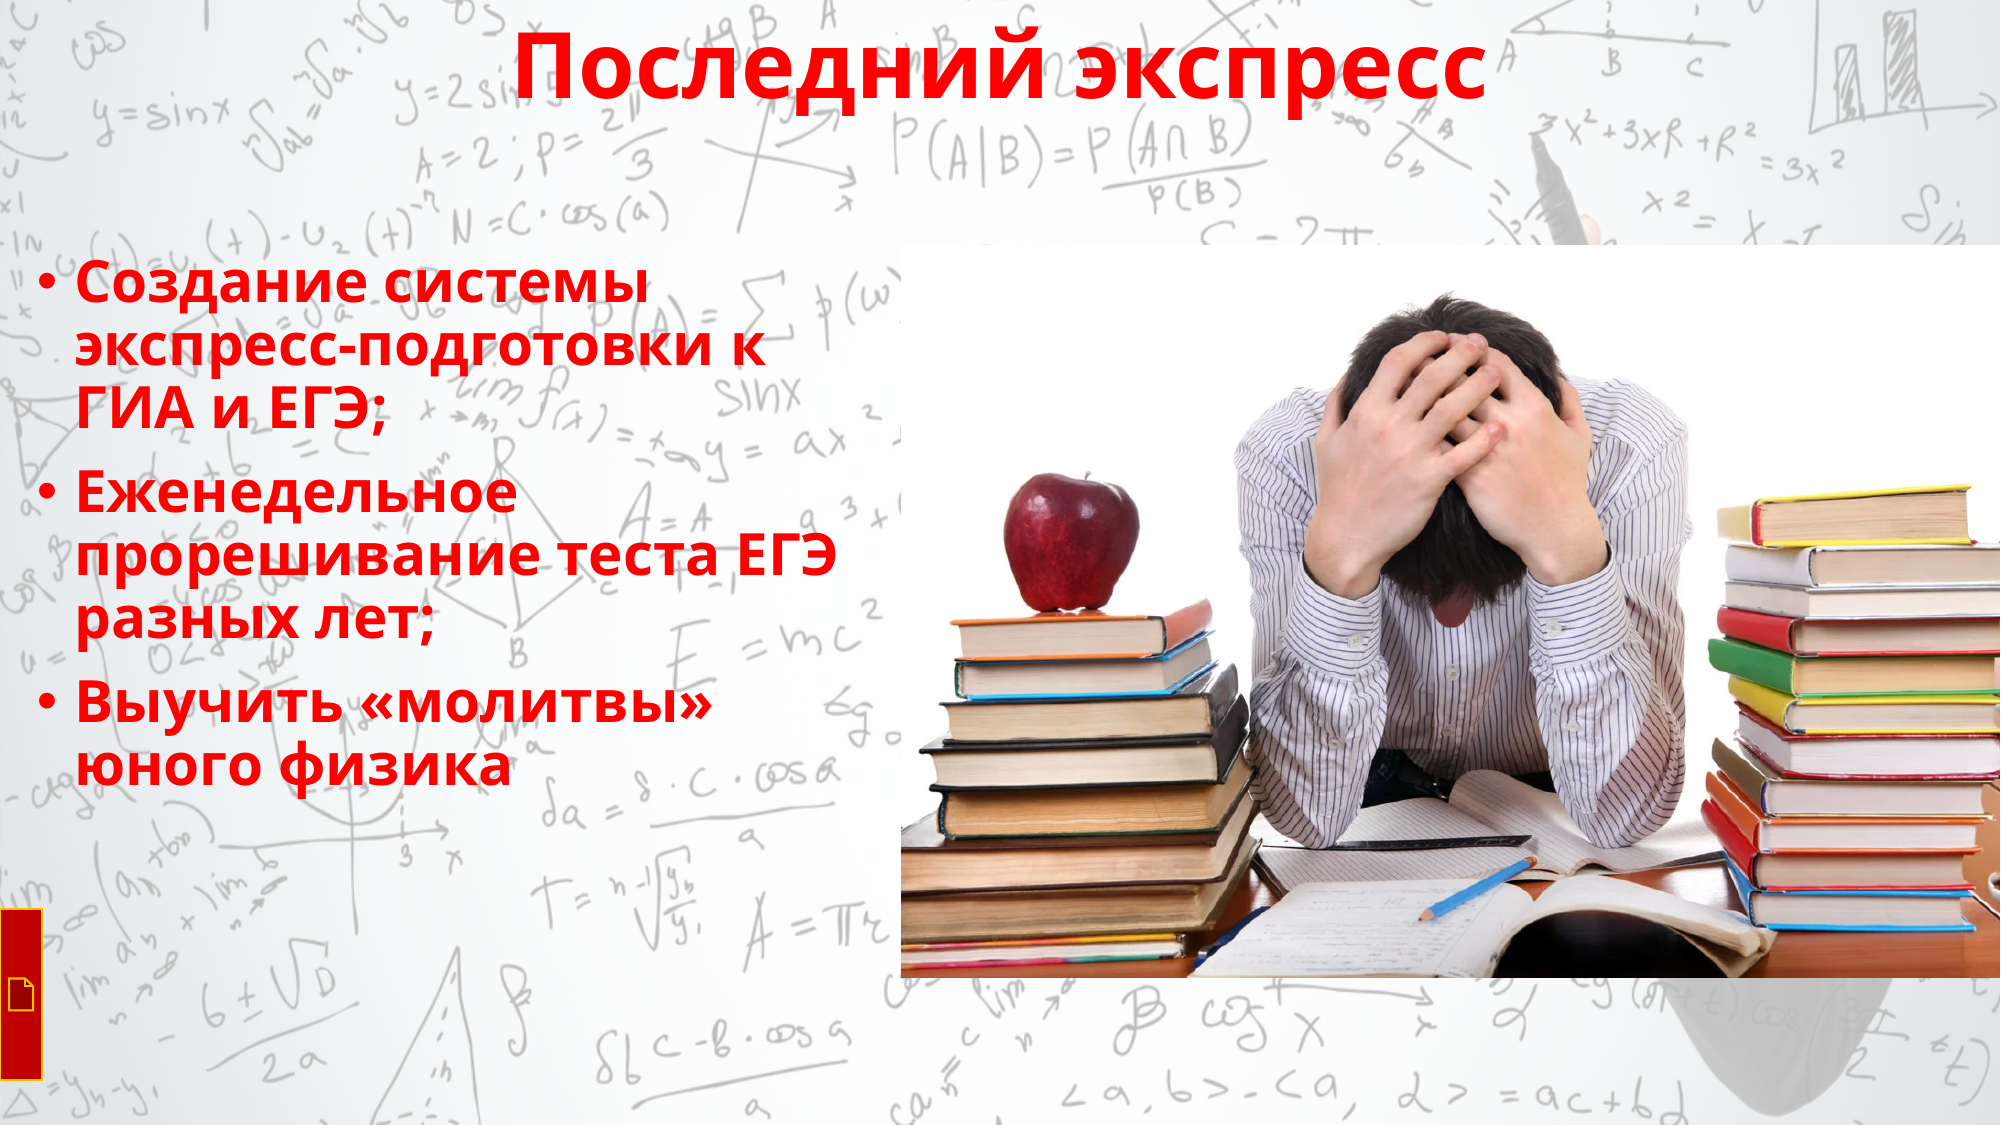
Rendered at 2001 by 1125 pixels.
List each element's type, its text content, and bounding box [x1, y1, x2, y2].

text_box [0, 908, 43, 1081]
picture [901, 244, 2000, 978]
title Последний экспресс [137, 0, 1863, 138]
list Создание системы экспресс-подготовки к ГИА и ЕГЭ; Еженедельное прорешивание теста ЕГЭ разных лет; Выучить «молитвы» юного физика [21, 245, 902, 1125]
